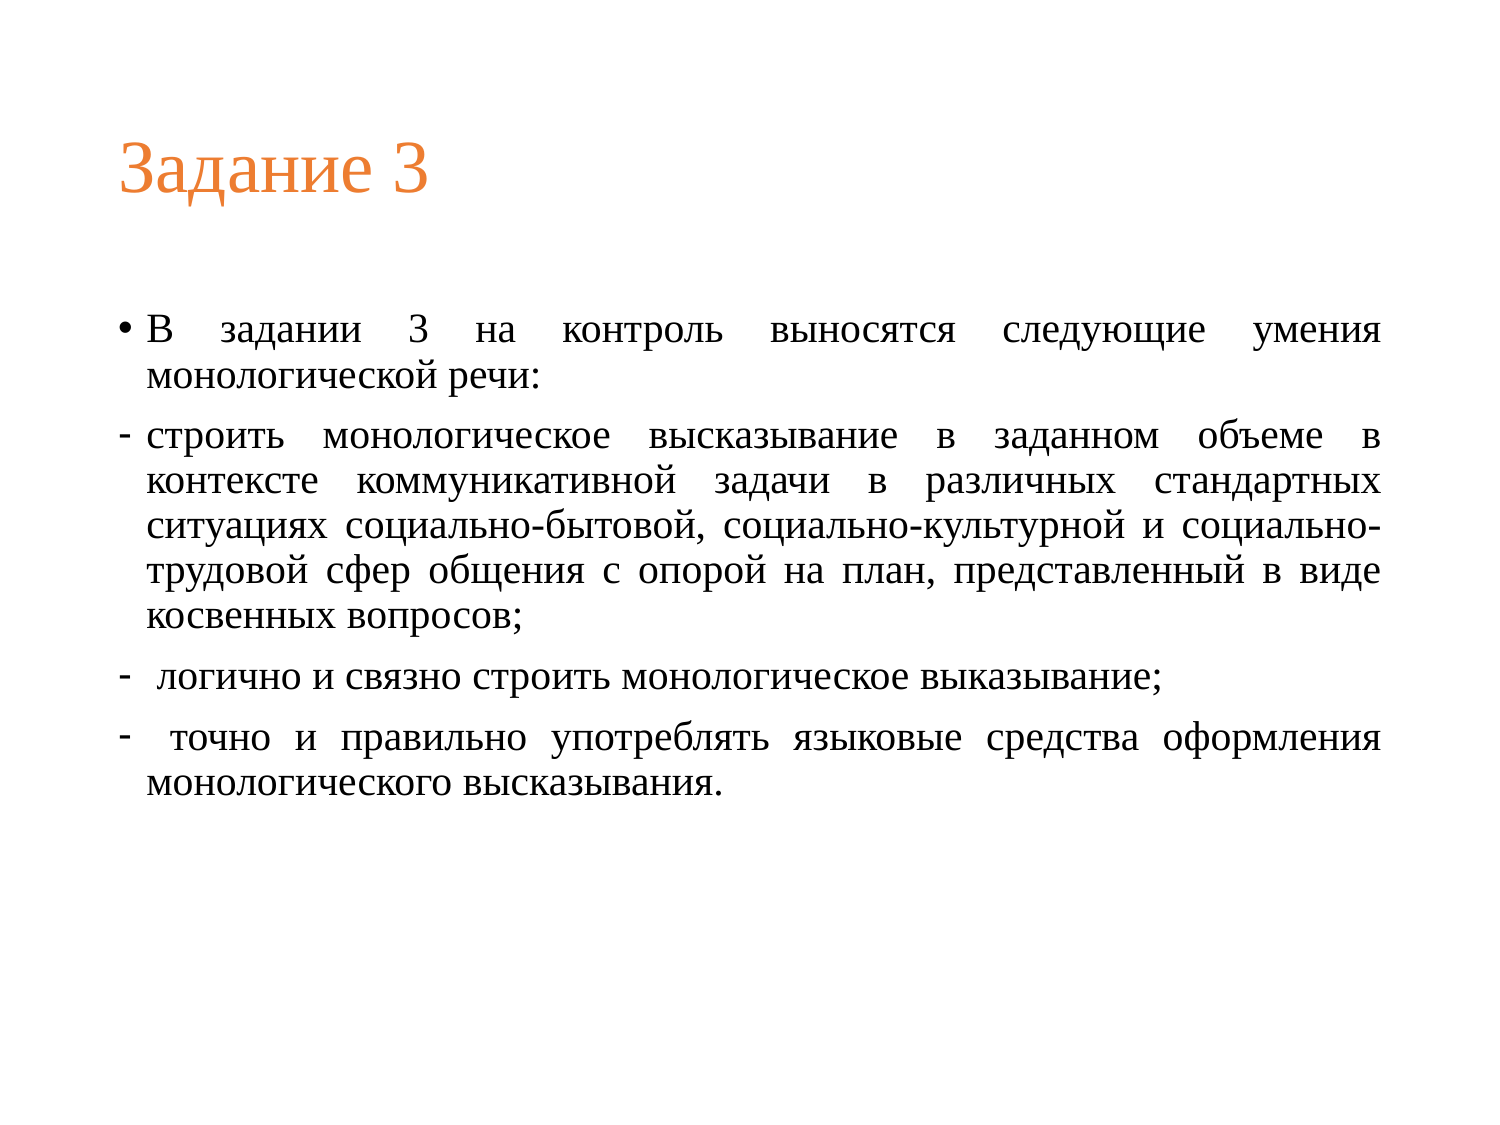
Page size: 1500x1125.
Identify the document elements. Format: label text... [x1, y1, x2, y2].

list В задании 3 на контроль выносятся следующие умения монологической речи: строить монологическое высказывание в заданном объеме в контексте коммуникативной задачи в различных стандартных ситуациях социально-бытовой, социально-культурной и социально-трудовой сфер общения c опорой на план, представленный в виде косвенных вопросов; логично и связно строить монологическое выказывание; точно и правильно употреблять языковые средства оформления монологического высказывания. [103, 299, 1397, 1014]
title Задание 3 [103, 59, 1397, 278]
